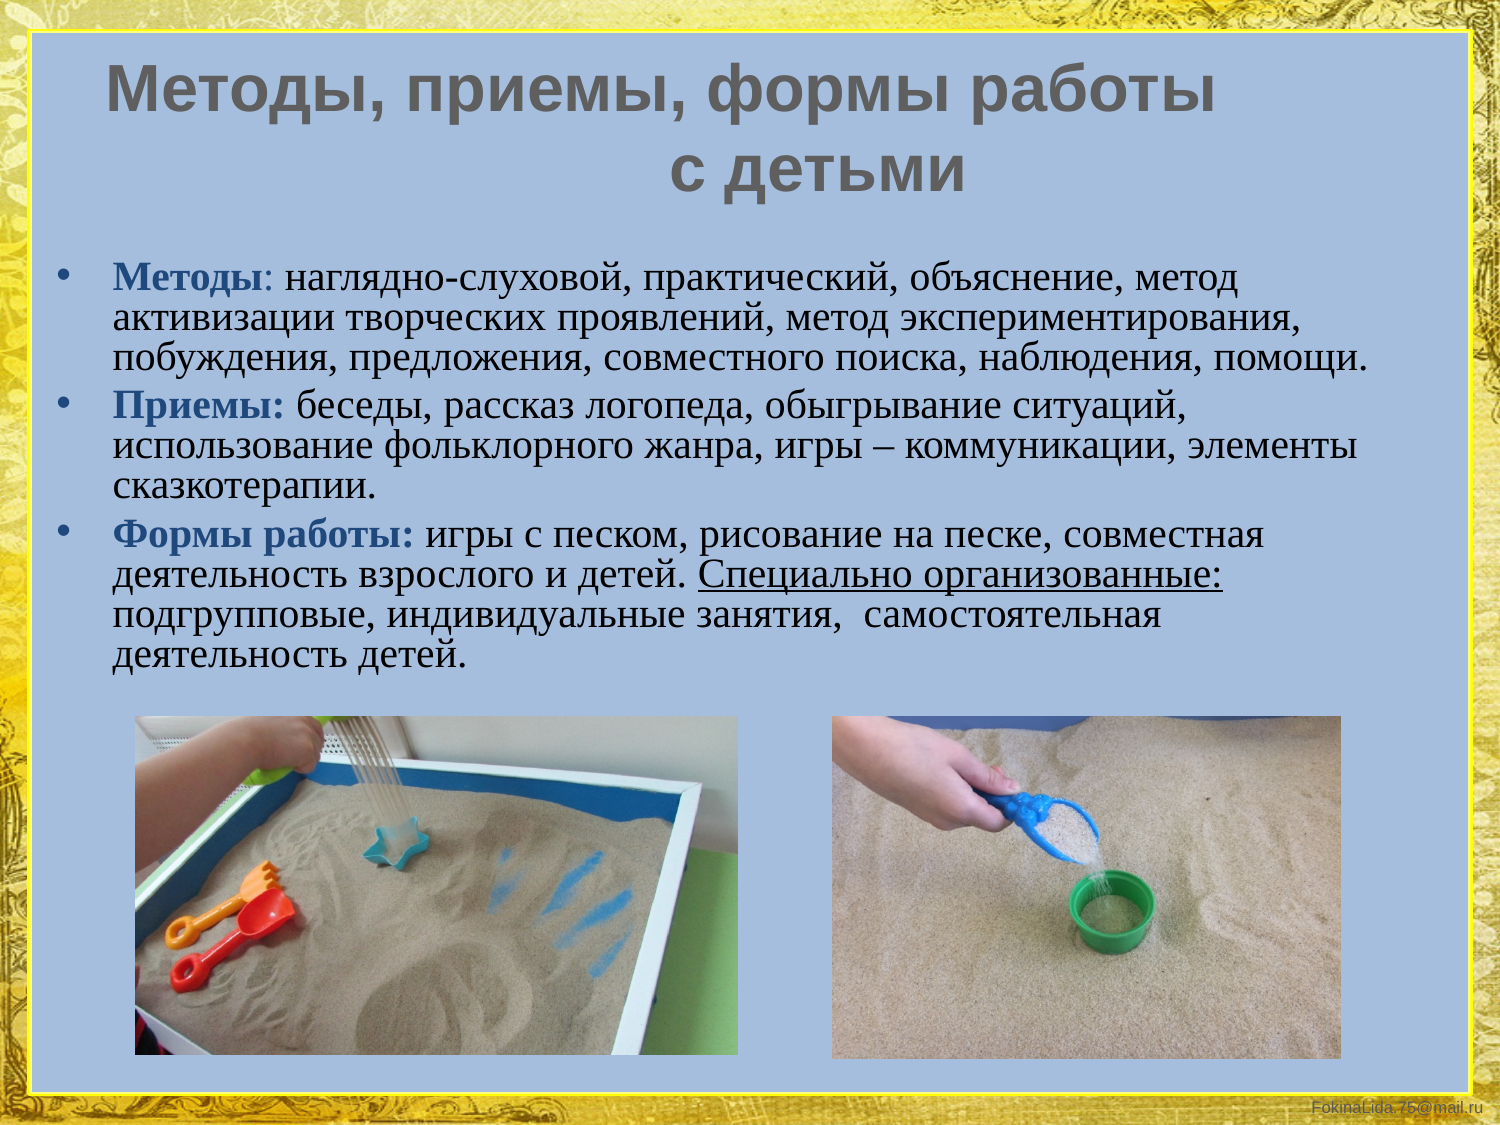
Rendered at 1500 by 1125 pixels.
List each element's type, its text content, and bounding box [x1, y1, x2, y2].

picture [0, 0, 1500, 1125]
list Методы: наглядно-слуховой, практический, объяснение, метод активизации творческих проявлений, метод экспериментирования, побуждения, предложения, совместного поиска, наблюдения, помощи. Приемы: беседы, рассказ логопеда, обыгрывание ситуаций, использование фольклорного жанра, игры – коммуникации, элементы сказкотерапии. Формы работы: игры с песком, рисование на песке, совместная деятельность взрослого и детей. Специально организованные: подгрупповые, индивидуальные занятия, самостоятельная деятельность детей. [40, 207, 1392, 729]
title Методы, приемы, формы работы с детьми [88, 30, 1439, 219]
